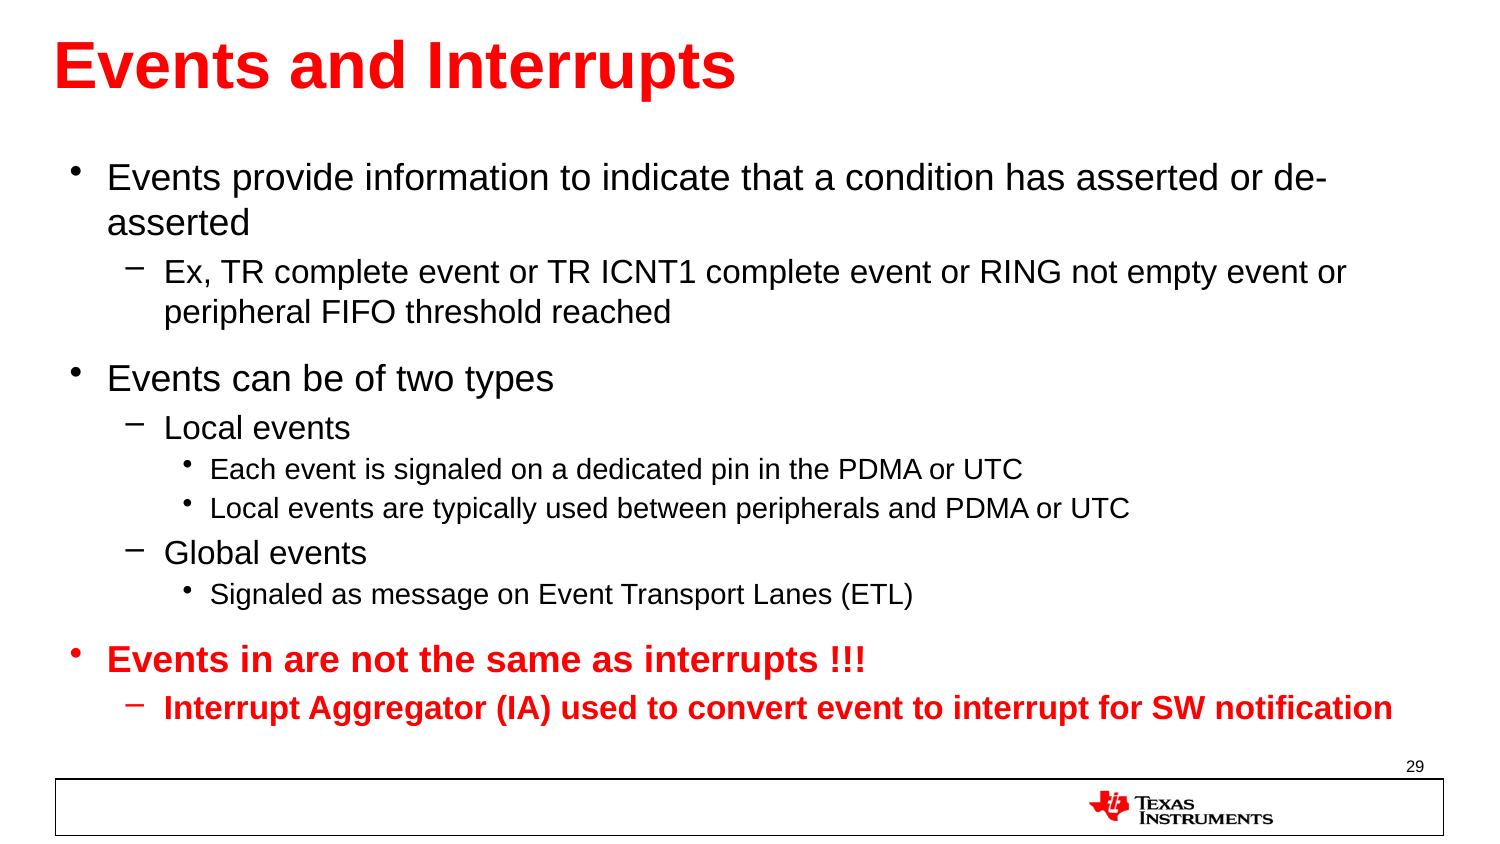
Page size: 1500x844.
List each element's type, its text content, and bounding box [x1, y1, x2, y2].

list Events provide information to indicate that a condition has asserted or de-asserted Ex, TR complete event or TR ICNT1 complete event or RING not empty event or peripheral FIFO threshold reached Events can be of two types Local events Each event is signaled on a dedicated pin in the PDMA or UTC Local events are typically used between peripherals and PDMA or UTC Global events Signaled as message on Event Transport Lanes (ETL) Events in are not the same as interrupts !!! Interrupt Aggregator (IA) used to convert event to interrupt for SW notification [54, 145, 1444, 758]
title Events and Interrupts [37, 17, 1426, 119]
picture [1087, 789, 1274, 825]
slide_number 29 [1089, 747, 1440, 774]
